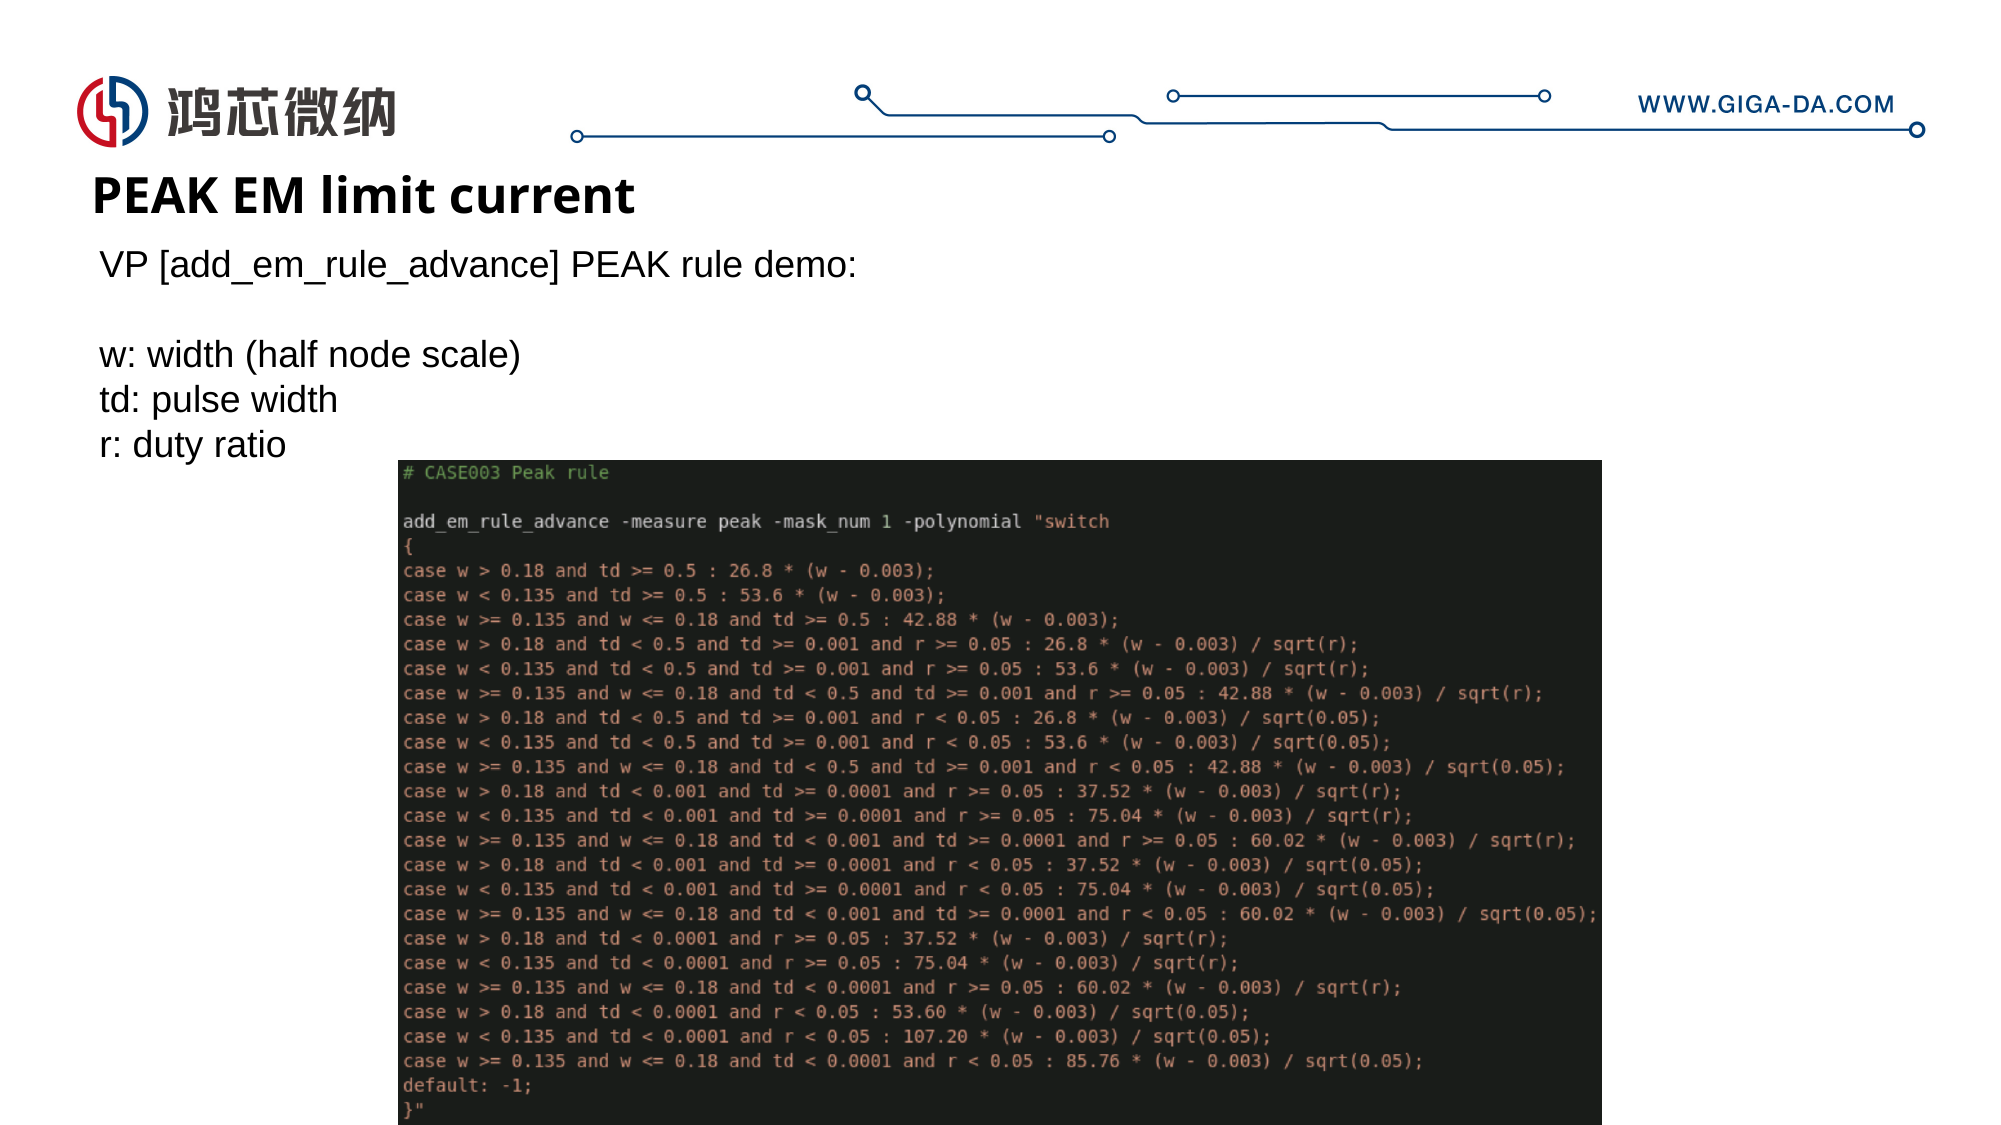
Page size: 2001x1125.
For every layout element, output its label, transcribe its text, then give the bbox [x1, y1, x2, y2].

text_box PEAK EM limit current [76, 156, 652, 232]
text_box VP [add_em_rule_advance] PEAK rule demo: w: width (half node scale) td: pulse width r: duty ratio [84, 232, 873, 472]
picture [0, 0, 2001, 1125]
